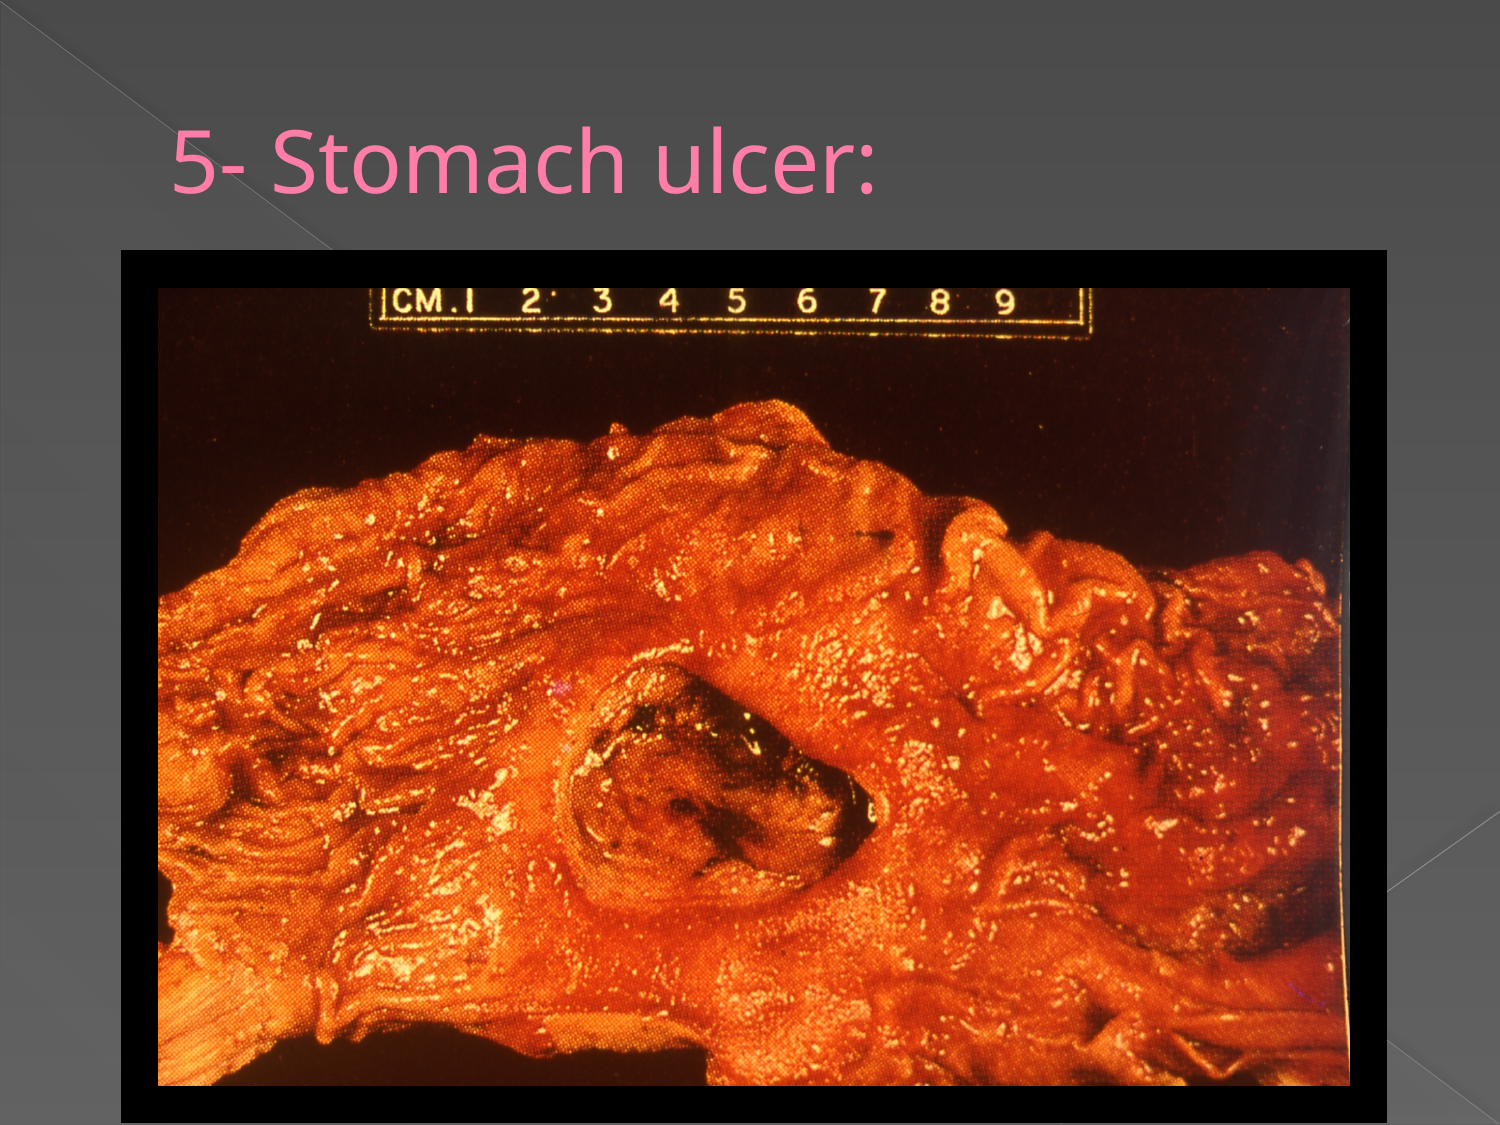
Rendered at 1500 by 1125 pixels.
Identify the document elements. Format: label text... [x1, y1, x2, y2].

title 5- Stomach ulcer: [75, 43, 1425, 274]
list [158, 287, 1351, 1087]
